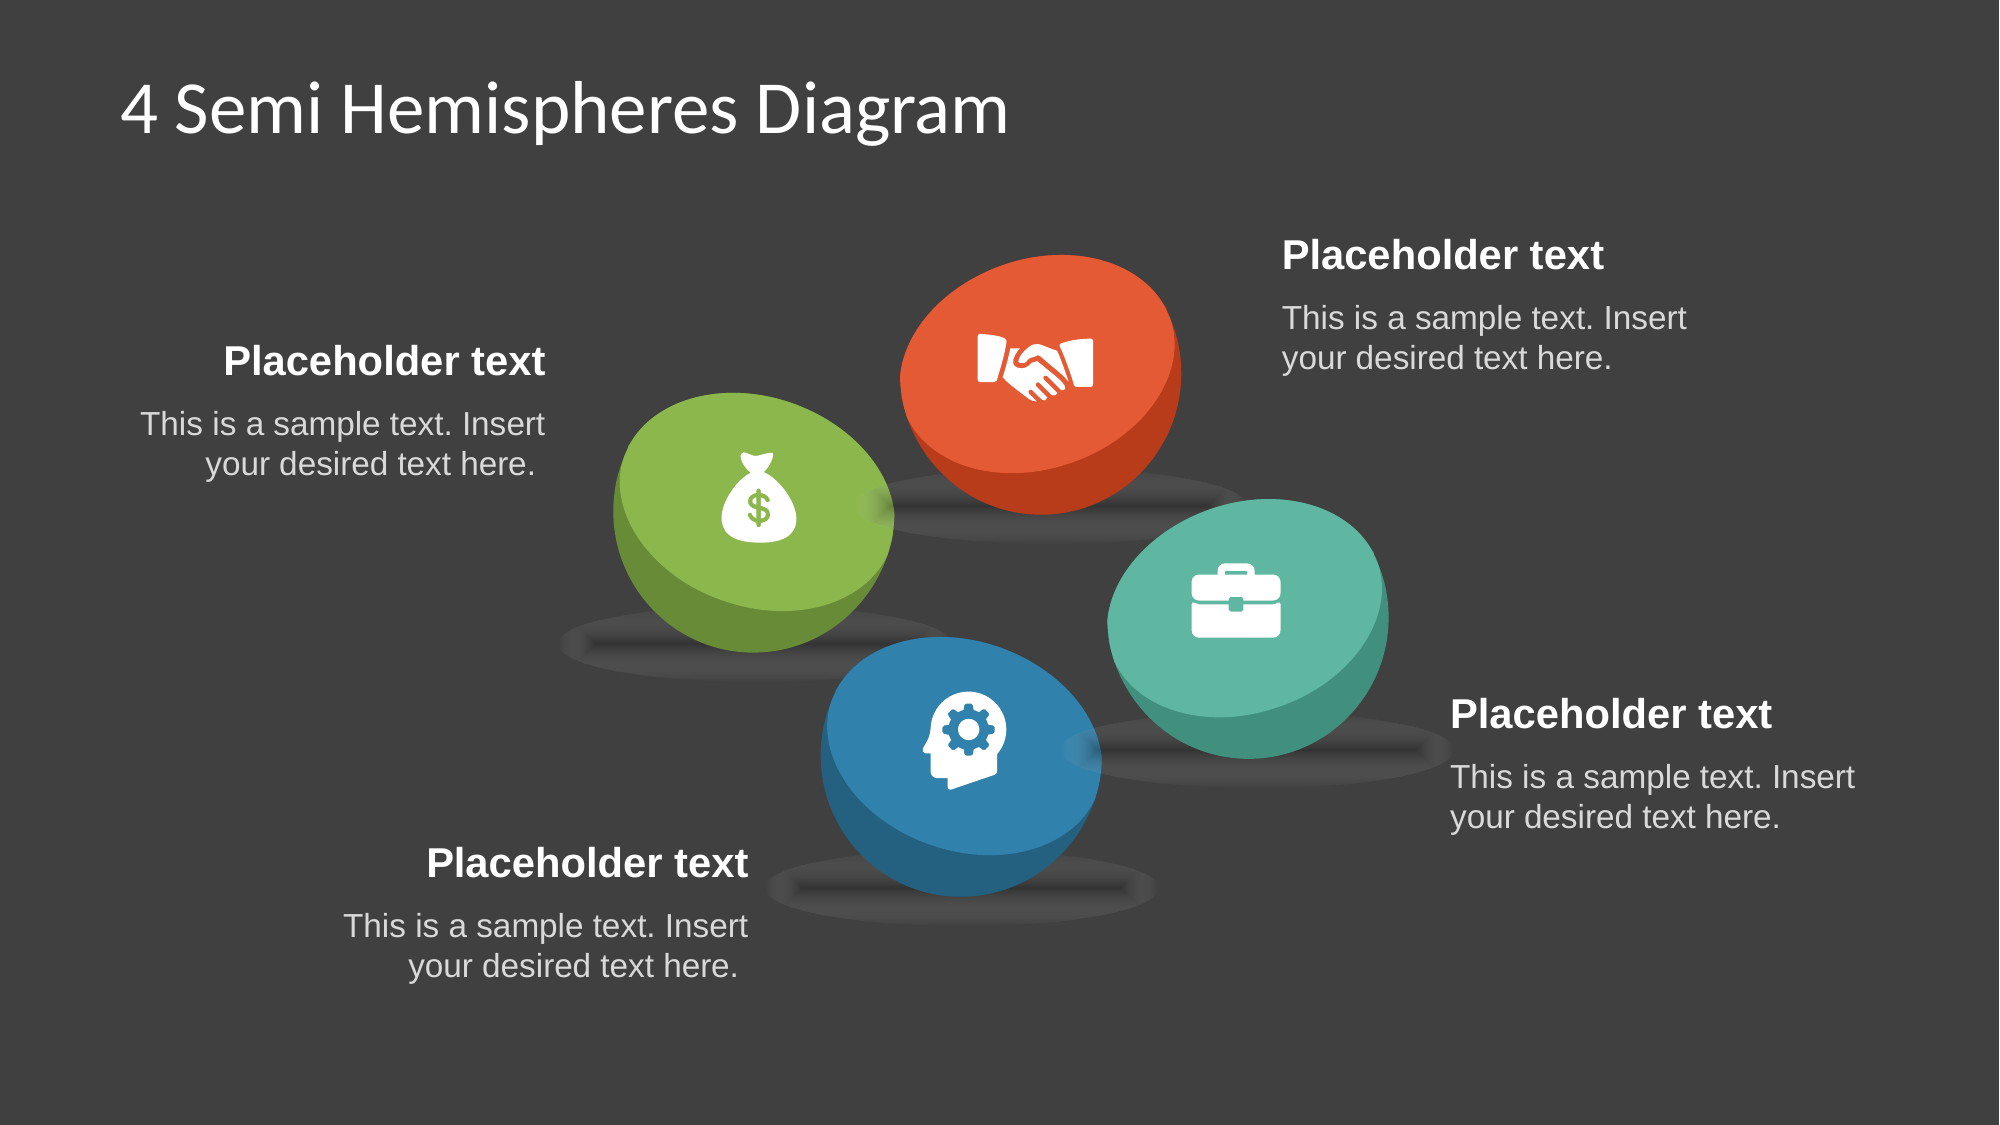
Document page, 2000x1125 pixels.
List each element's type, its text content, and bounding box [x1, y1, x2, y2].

text_box Placeholder text [1459, 679, 1920, 745]
text_box This is a sample text. Insert your desired text here. [76, 394, 551, 490]
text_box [1191, 563, 1281, 638]
text_box This is a sample text. Insert your desired text here. [1267, 289, 1752, 384]
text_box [977, 333, 1094, 402]
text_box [921, 689, 1007, 791]
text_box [556, 380, 952, 682]
text_box Placeholder text [279, 828, 759, 893]
text_box Placeholder text [1267, 220, 1752, 286]
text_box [764, 624, 1159, 926]
text_box This is a sample text. Insert your desired text here. [279, 896, 764, 992]
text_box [1059, 486, 1455, 788]
text_box Placeholder text [76, 326, 561, 392]
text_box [851, 242, 1247, 544]
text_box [697, 451, 797, 545]
title 4 Semi Hemispheres Diagram [99, 45, 1900, 162]
text_box This is a sample text. Insert your desired text here. [1435, 748, 1920, 843]
